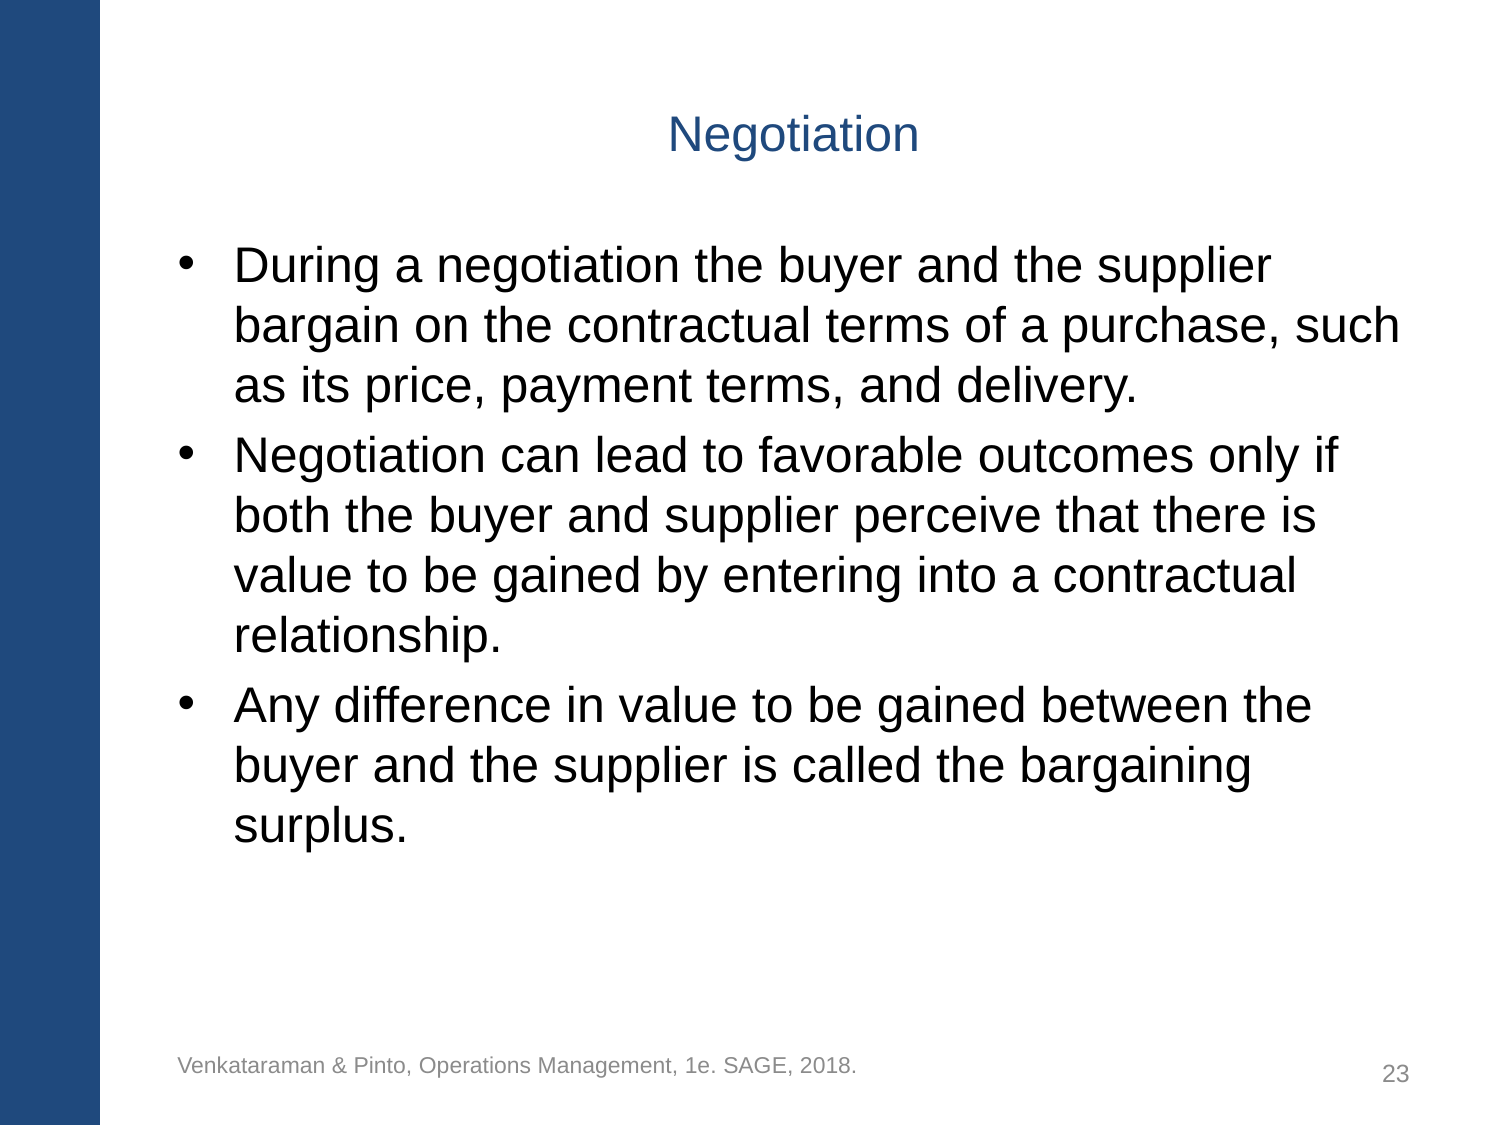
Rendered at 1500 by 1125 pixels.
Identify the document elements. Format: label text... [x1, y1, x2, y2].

footer Venkataraman & Pinto, Operations Management, 1e. SAGE, 2018. [162, 1042, 1313, 1103]
title Negotiation [162, 37, 1425, 224]
slide_number 23 [1350, 1042, 1425, 1103]
list During a negotiation the buyer and the supplier bargain on the contractual terms of a purchase, such as its price, payment terms, and delivery. Negotiation can lead to favorable outcomes only if both the buyer and supplier perceive that there is value to be gained by entering into a contractual relationship. Any difference in value to be gained between the buyer and the supplier is called the bargaining surplus. [162, 224, 1425, 1013]
